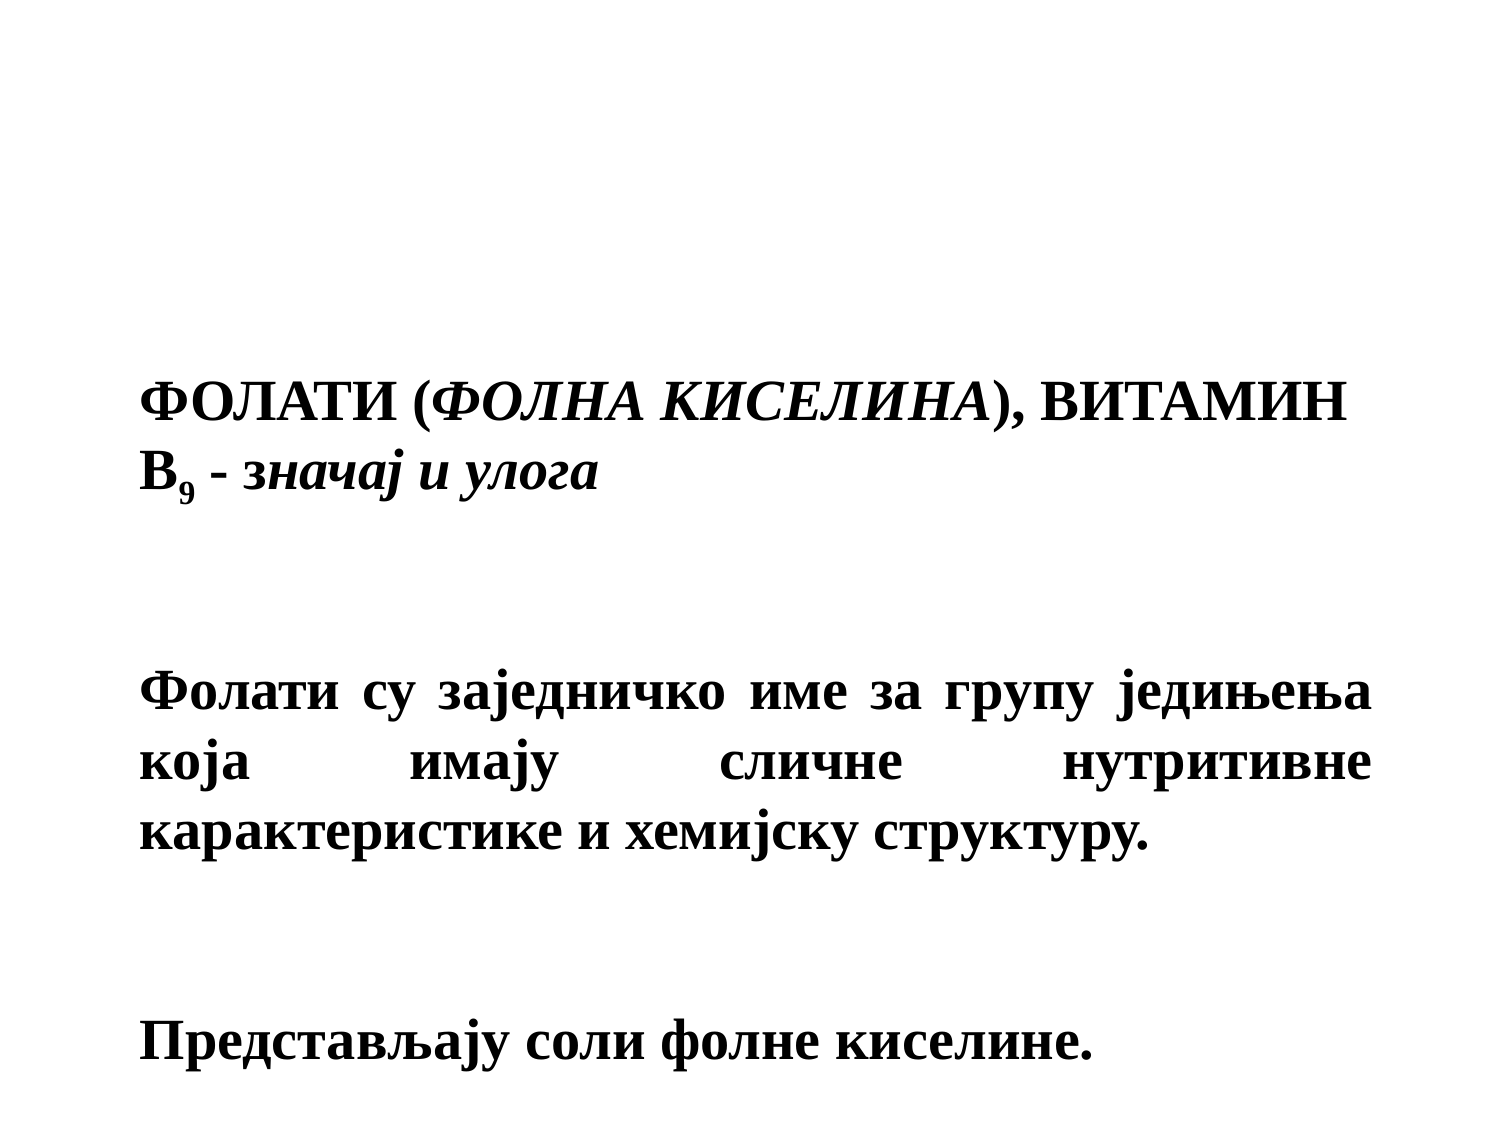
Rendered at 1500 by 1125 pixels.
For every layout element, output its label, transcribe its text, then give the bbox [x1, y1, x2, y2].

text_box ФОЛАТИ (ФОЛНА КИСЕЛИНА), ВИТАМИН B9 - значај и улога Фолати су заједничко име за групу једињења која имају сличне нутритивне карактеристике и хемијску структуру. Представљају соли фолне киселине. [124, 354, 1388, 1079]
